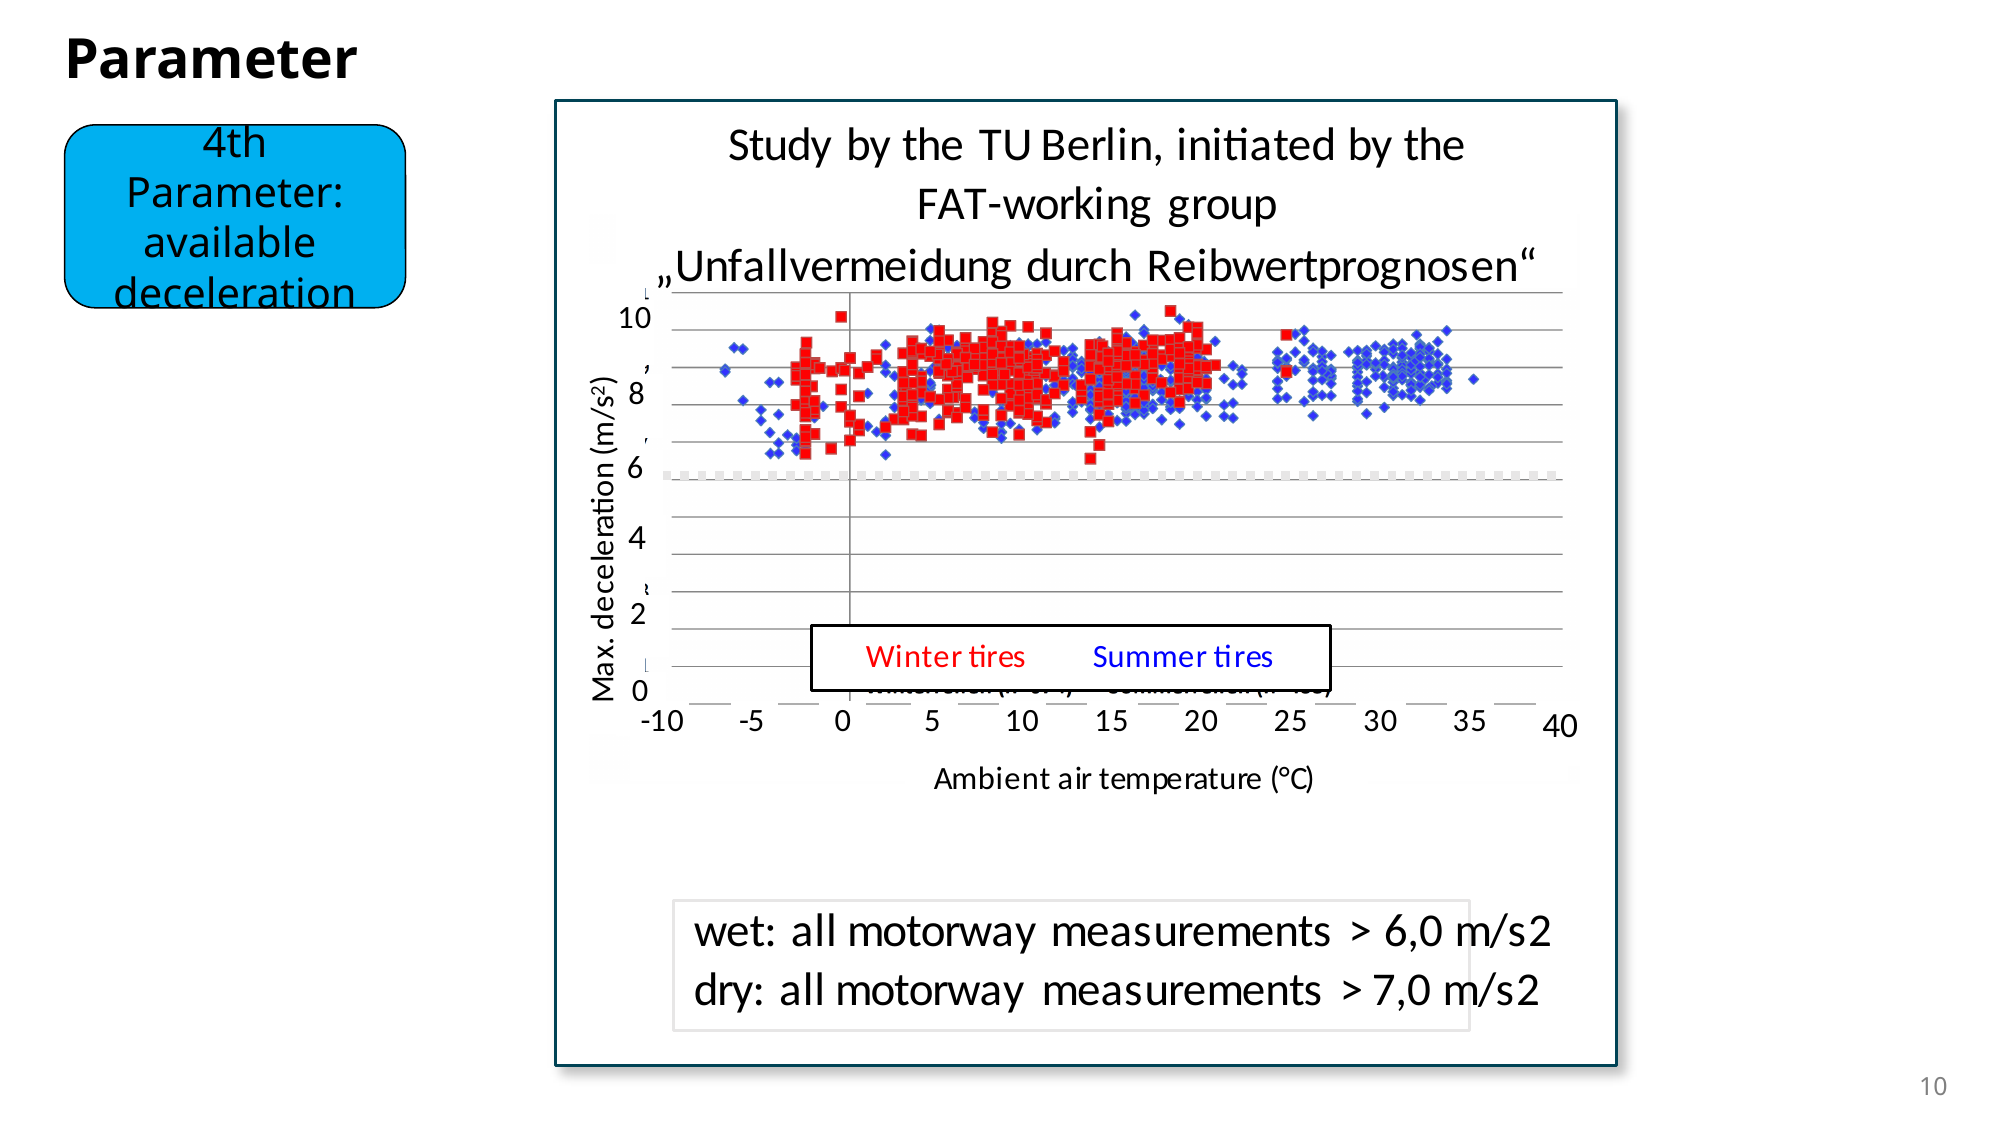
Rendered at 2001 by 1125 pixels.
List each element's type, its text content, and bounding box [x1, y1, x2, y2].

picture [544, 90, 1643, 1091]
text_box 4th Parameter: available deceleration [64, 124, 406, 308]
text_box Parameter [64, 2, 1628, 91]
